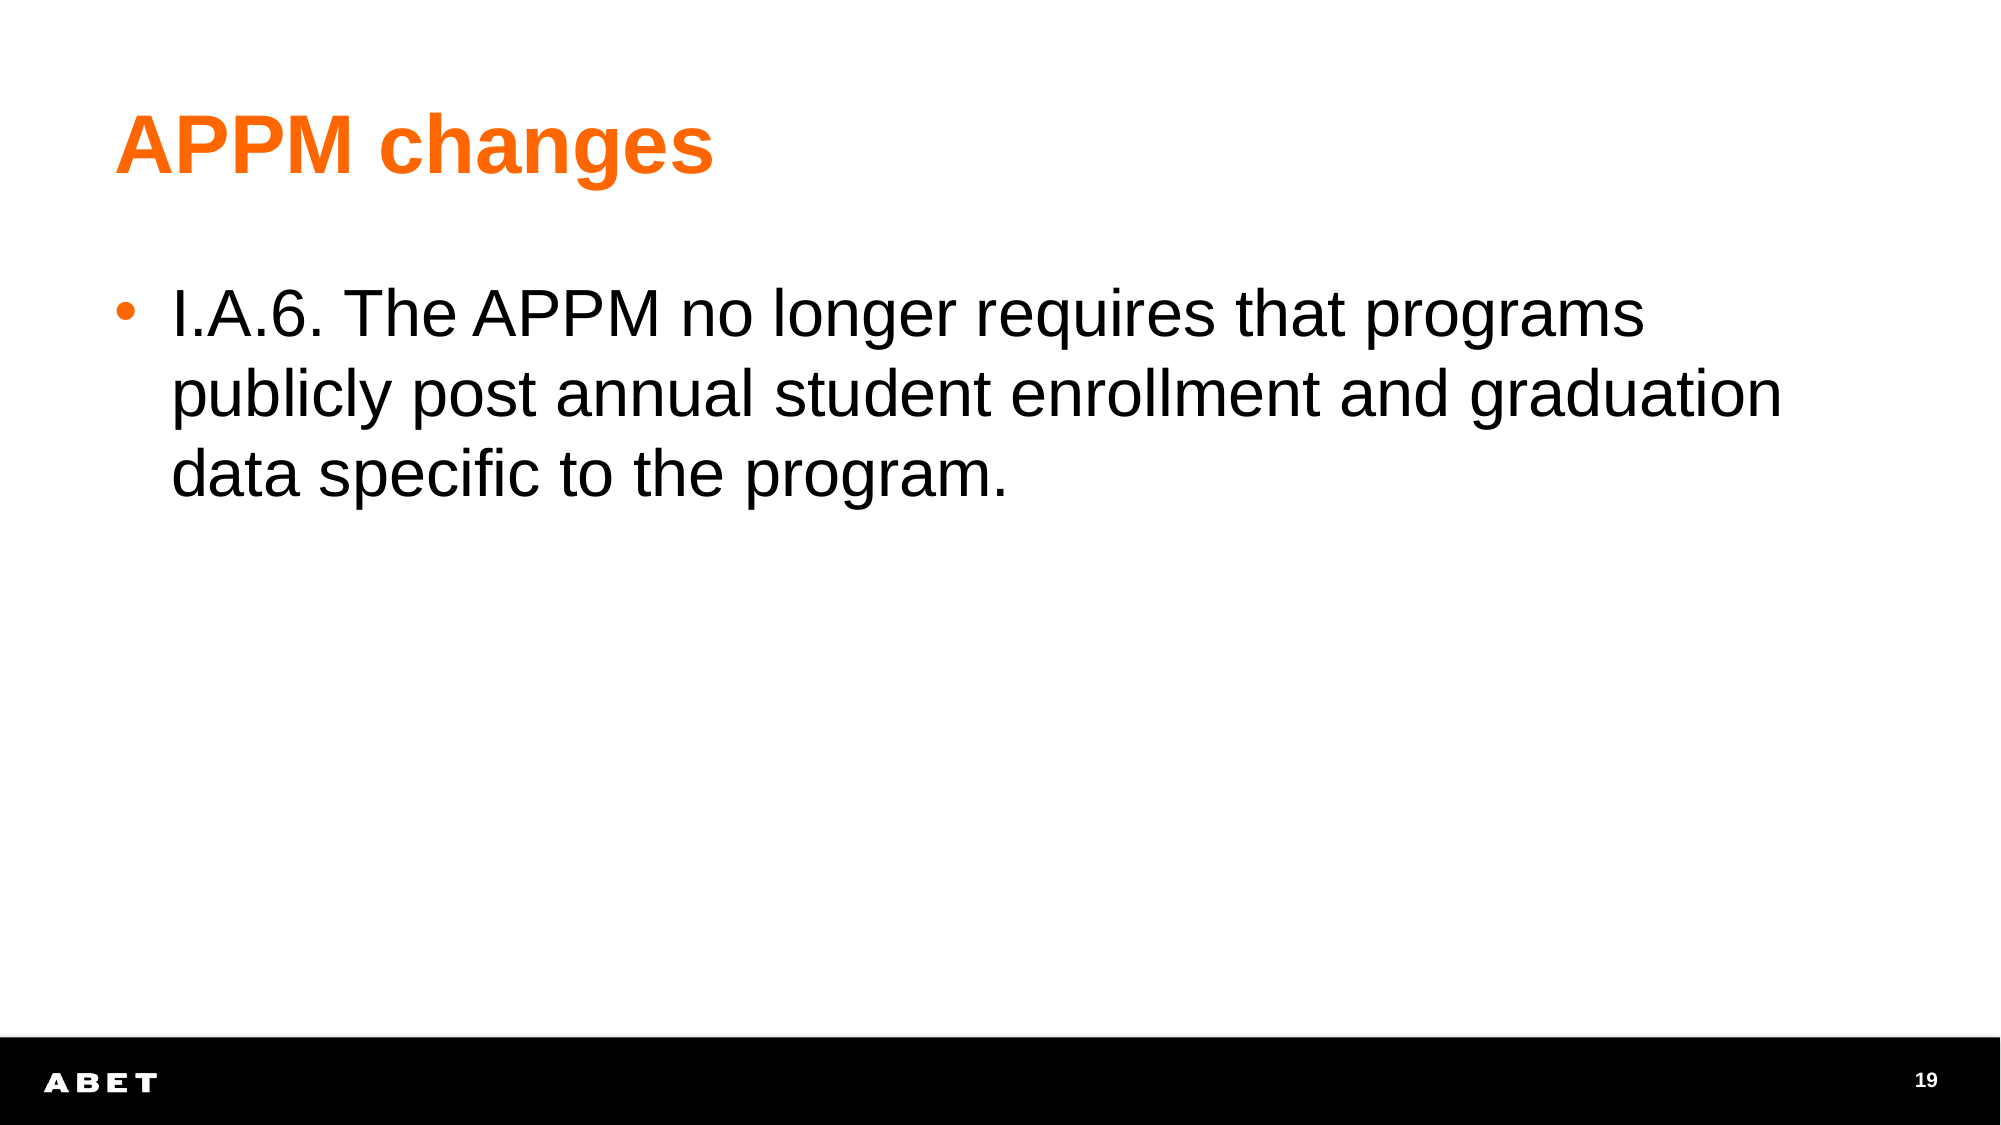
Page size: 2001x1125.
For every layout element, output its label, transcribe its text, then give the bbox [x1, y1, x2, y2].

list I.A.6. The APPM no longer requires that programs publicly post annual student enrollment and graduation data specific to the program. [99, 262, 1900, 975]
picture [16, 1052, 184, 1113]
title APPM changes [99, 82, 1900, 213]
